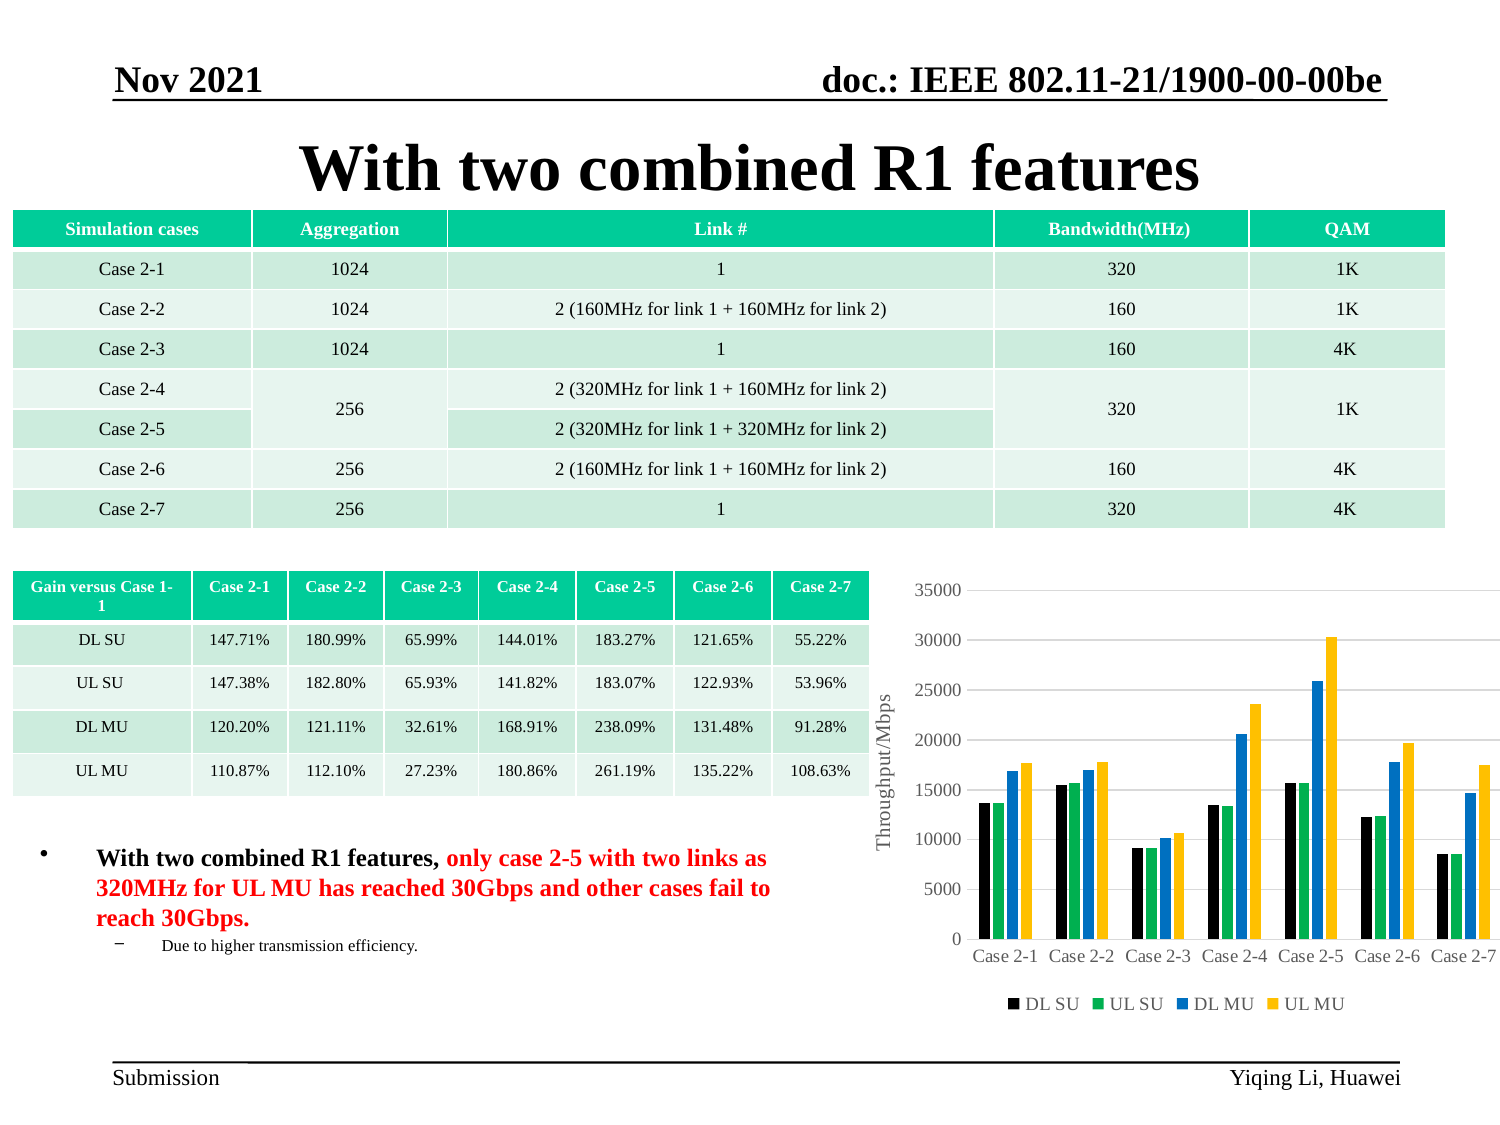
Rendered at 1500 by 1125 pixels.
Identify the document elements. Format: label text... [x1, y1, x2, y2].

table_cell 320 [995, 490, 1248, 528]
table_header Aggregation [253, 210, 447, 247]
table_cell 1 [448, 490, 993, 528]
table_cell 108.63% [773, 754, 832, 796]
table_cell 121.65% [675, 625, 771, 665]
table_cell Case 2-1 [13, 252, 251, 289]
table_cell 180.86% [479, 754, 575, 796]
table_cell 1K [1250, 290, 1445, 328]
table_cell 256 [253, 490, 447, 528]
table_cell 1K [1250, 252, 1445, 289]
table_cell 180.99% [289, 625, 383, 665]
table_cell 1K [1250, 370, 1445, 448]
table_header Bandwidth(MHz) [995, 210, 1248, 247]
table_cell 32.61% [385, 711, 478, 753]
table_header Case 2-2 [289, 571, 383, 620]
table_cell Case 2-2 [13, 290, 251, 328]
table_cell DL MU [13, 711, 191, 753]
table_cell 147.38% [193, 667, 287, 709]
table_cell 110.87% [193, 754, 287, 796]
table_header Simulation cases [13, 210, 251, 247]
table_cell 65.93% [385, 667, 478, 709]
table_cell 183.27% [577, 625, 673, 665]
table_cell 112.10% [289, 754, 383, 796]
table_cell 1024 [253, 330, 447, 368]
table_cell 238.09% [577, 711, 673, 753]
table_header QAM [1250, 210, 1445, 247]
table_header Case 2-6 [675, 571, 771, 620]
chart [838, 570, 1500, 1021]
table_header Case 2-5 [577, 571, 673, 620]
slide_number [114, 54, 278, 101]
table_cell 122.93% [675, 667, 771, 709]
table_cell 120.20% [193, 711, 287, 753]
table_cell Case 2-6 [13, 450, 251, 488]
table_cell 160 [995, 450, 1248, 488]
table_header Gain versus Case 1-1 [13, 571, 191, 620]
table_cell 121.11% [289, 711, 383, 753]
table_cell 1024 [253, 252, 447, 289]
table_cell 2 (320MHz for link 1 + 320MHz for link 2) [448, 410, 993, 448]
table_cell 4K [1250, 490, 1445, 528]
table_cell 256 [253, 370, 447, 448]
table_cell 135.22% [675, 754, 771, 796]
table_cell 182.80% [289, 667, 383, 709]
footer Yiqing Li, Huawei [1227, 1061, 1402, 1091]
table_cell 65.99% [385, 625, 478, 665]
table_cell 144.01% [479, 625, 575, 665]
table_cell Case 2-3 [13, 330, 251, 368]
table_header Case 2-7 [773, 571, 834, 620]
table_cell 55.22% [773, 625, 832, 665]
table_cell UL SU [13, 667, 191, 709]
table_header Case 2-3 [385, 571, 478, 620]
table_cell 1 [448, 330, 993, 368]
table_cell 131.48% [675, 711, 771, 753]
table_cell 2 (320MHz for link 1 + 160MHz for link 2) [448, 370, 993, 408]
table_cell 160 [995, 330, 1248, 368]
table_cell 2 (160MHz for link 1 + 160MHz for link 2) [448, 450, 993, 488]
table_cell 141.82% [479, 667, 575, 709]
table_cell 160 [995, 290, 1248, 328]
table_cell 4K [1250, 450, 1445, 488]
table_header Case 2-4 [479, 571, 575, 620]
table_cell 320 [995, 370, 1248, 448]
table_cell Case 2-5 [13, 410, 251, 448]
table_cell Case 2-4 [13, 370, 251, 408]
table_cell Case 2-7 [13, 490, 251, 528]
title With two combined R1 features [112, 76, 1388, 209]
table_cell UL MU [13, 754, 191, 796]
table_cell 168.91% [479, 711, 575, 753]
table_cell 27.23% [385, 754, 478, 796]
table_cell 256 [253, 450, 447, 488]
table_cell 261.19% [577, 754, 673, 796]
table_cell 91.28% [773, 711, 832, 753]
table_cell 183.07% [577, 667, 673, 709]
table_cell 320 [995, 252, 1248, 289]
text_box With two combined R1 features, only case 2-5 with two links as 320MHz for UL MU has reached 30Gbps and other cases fail to reach 30Gbps. Due to higher transmission efficiency. [24, 798, 832, 1021]
table_cell 1024 [253, 290, 447, 328]
table_cell 53.96% [773, 667, 832, 709]
table_cell 2 (160MHz for link 1 + 160MHz for link 2) [448, 290, 993, 328]
table_cell 147.71% [193, 625, 287, 665]
table_cell 4K [1250, 330, 1445, 368]
table_header Case 2-1 [193, 571, 287, 620]
table_cell DL SU [13, 625, 191, 665]
table_header Link # [448, 210, 993, 247]
table_cell 1 [448, 252, 993, 289]
